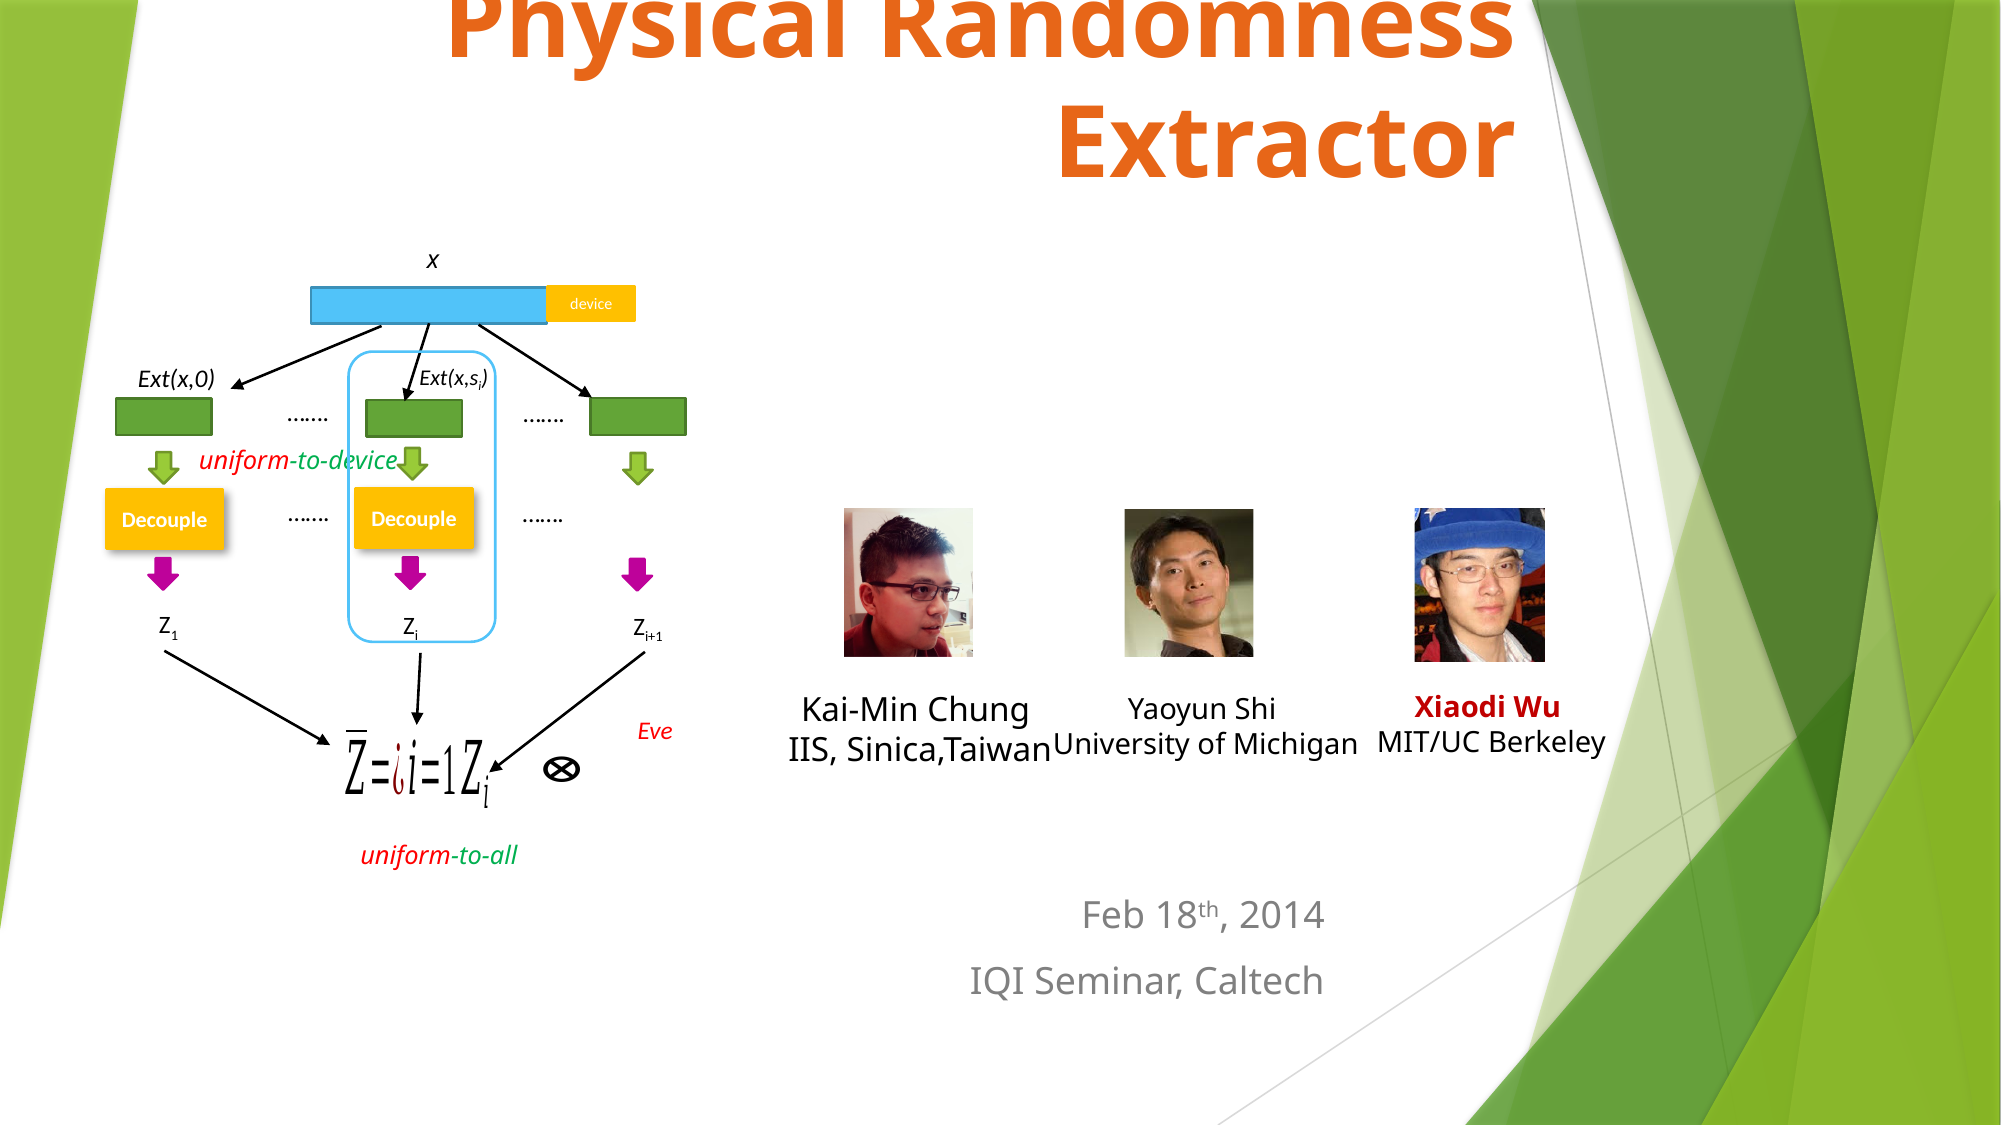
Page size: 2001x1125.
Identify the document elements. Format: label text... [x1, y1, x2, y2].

text_box Xiaodi Wu MIT/UC Berkeley [1354, 681, 1621, 766]
subtitle Feb 18th, 2014 IQI Seminar, Caltech [65, 883, 1341, 1025]
title Physical Randomness Extractor [37, 16, 1533, 205]
picture [843, 508, 974, 658]
picture [1124, 508, 1254, 657]
text_box Yaoyun Shi University of Michigan [1030, 683, 1374, 768]
picture [1414, 508, 1546, 662]
text_box Kai-Min Chung IIS, Sinica,Taiwan [764, 681, 1068, 776]
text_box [105, 235, 687, 878]
